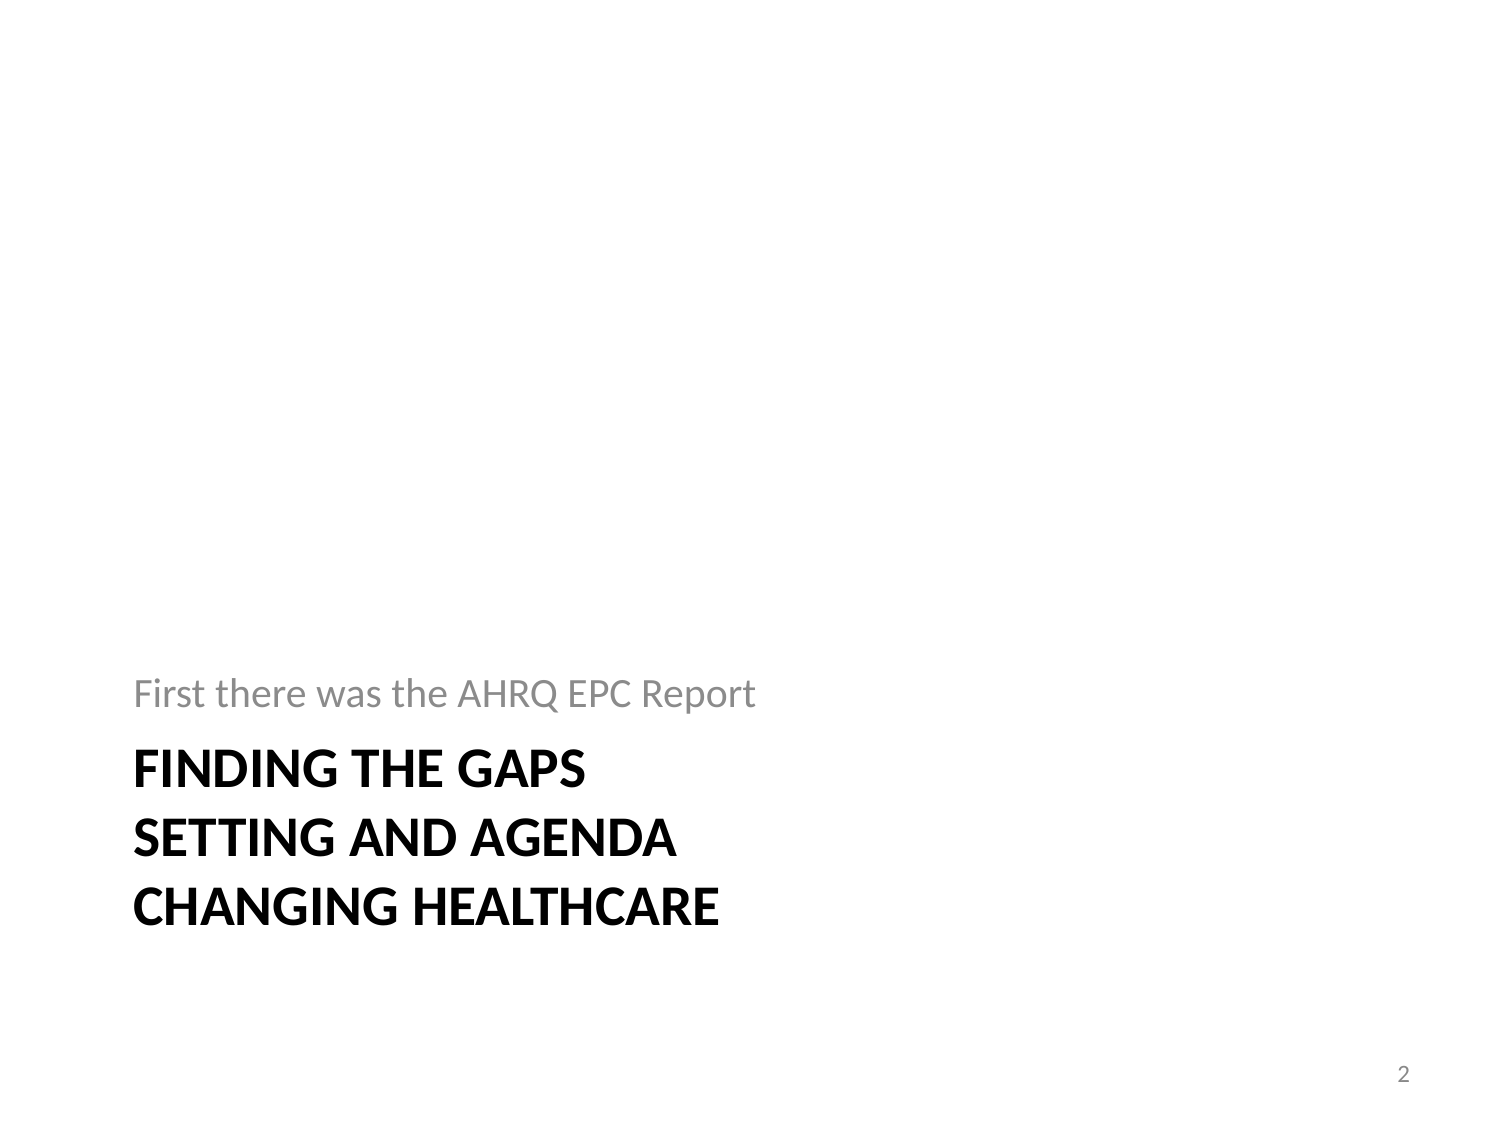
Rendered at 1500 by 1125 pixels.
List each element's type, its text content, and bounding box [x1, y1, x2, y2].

slide_number 2 [1074, 1042, 1425, 1103]
list First there was the AHRQ EPC Report [118, 476, 1394, 724]
title Finding the gaps setting and agenda changing healthcare [118, 724, 1394, 947]
